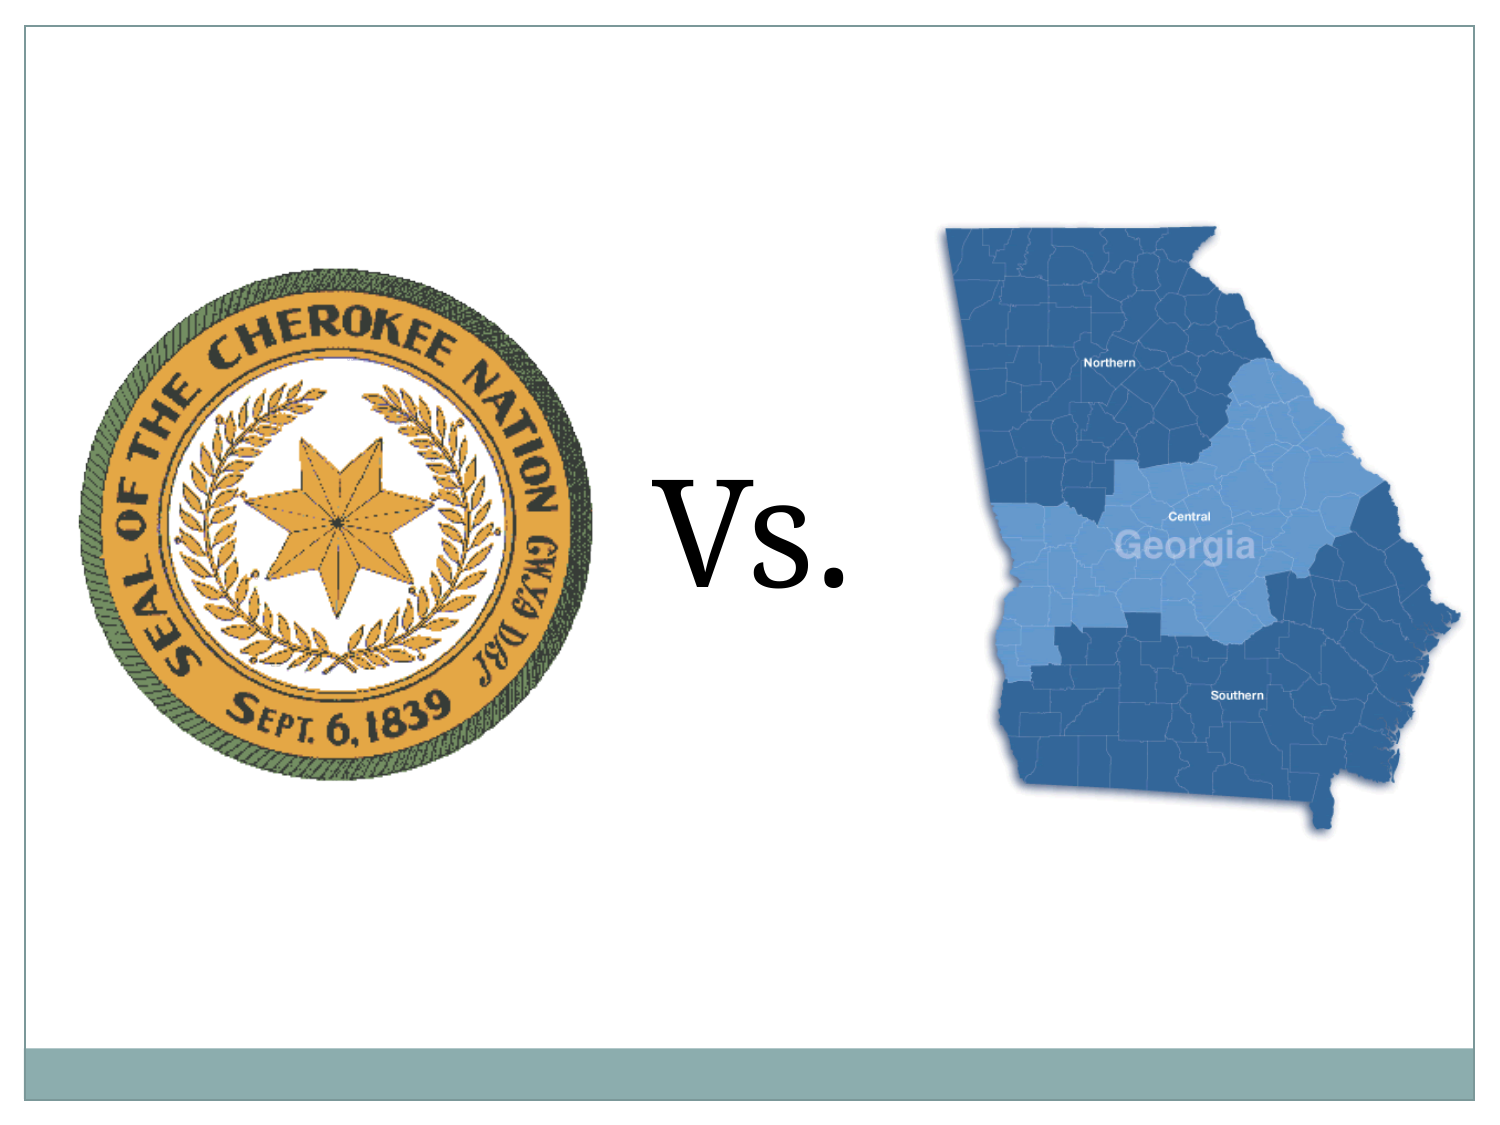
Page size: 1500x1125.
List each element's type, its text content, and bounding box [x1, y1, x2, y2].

text_box Vs. [637, 429, 885, 625]
picture [72, 259, 601, 788]
picture [927, 216, 1471, 847]
